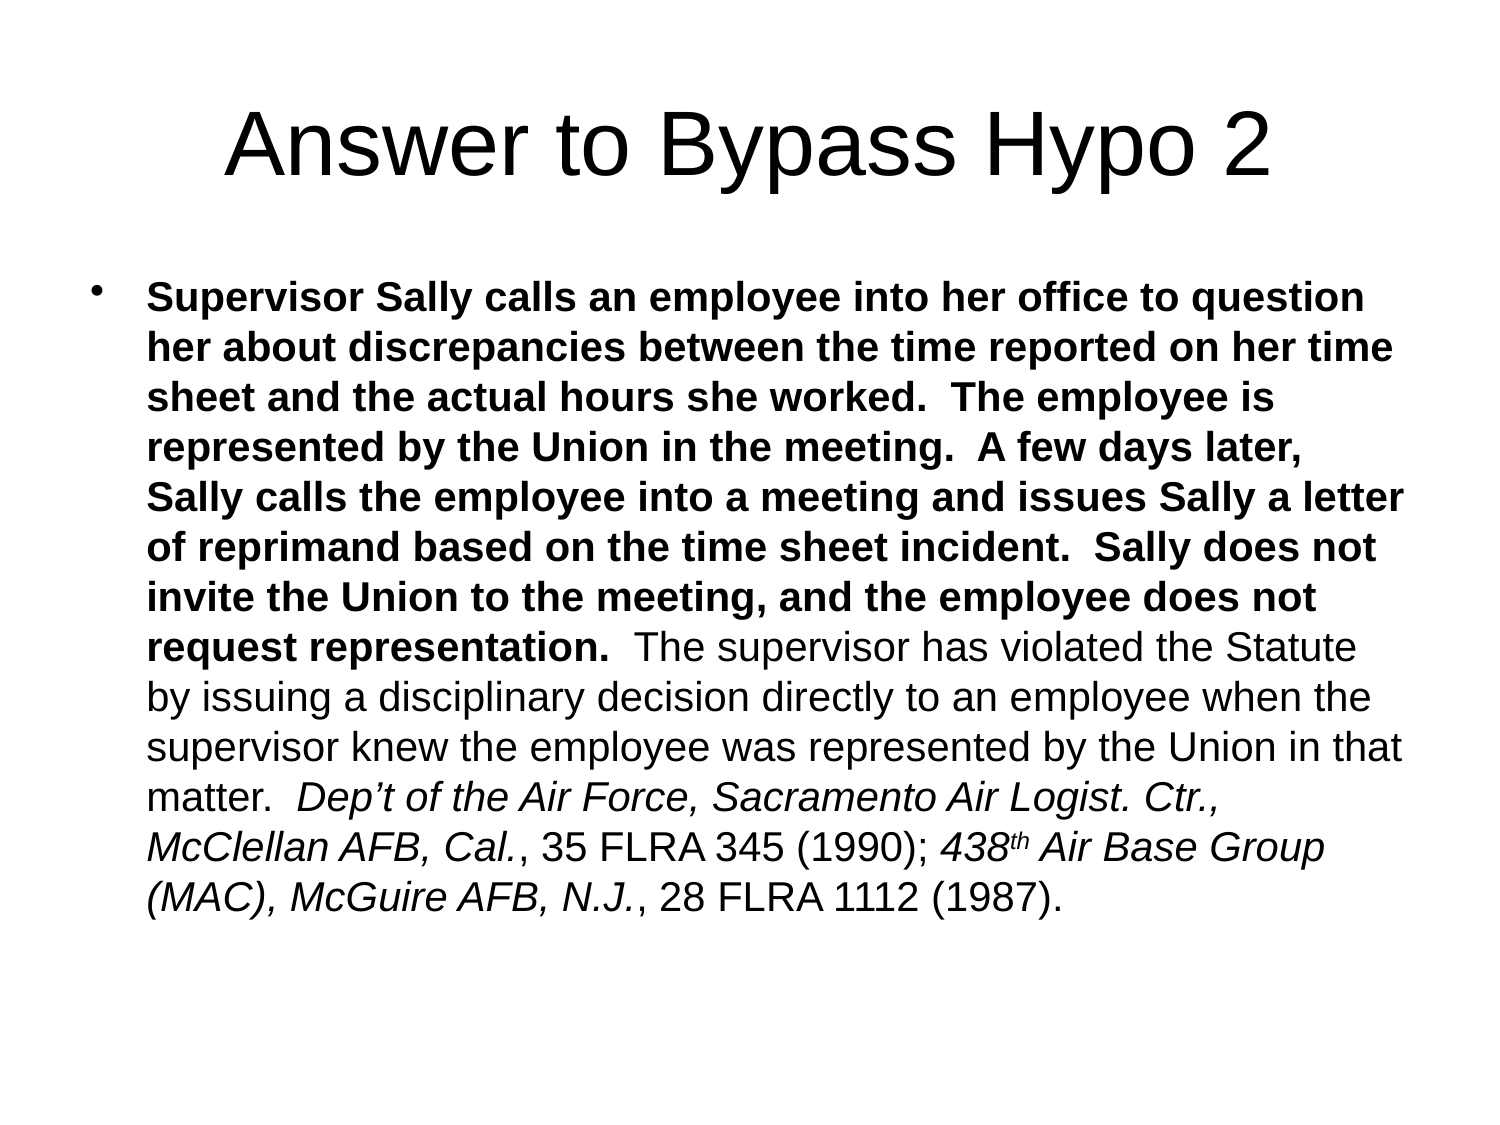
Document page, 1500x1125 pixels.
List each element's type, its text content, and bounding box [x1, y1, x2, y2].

list Supervisor Sally calls an employee into her office to question her about discrepancies between the time reported on her time sheet and the actual hours she worked. The employee is represented by the Union in the meeting. A few days later, Sally calls the employee into a meeting and issues Sally a letter of reprimand based on the time sheet incident. Sally does not invite the Union to the meeting, and the employee does not request representation. The supervisor has violated the Statute by issuing a disciplinary decision directly to an employee when the supervisor knew the employee was represented by the Union in that matter. Dep’t of the Air Force, Sacramento Air Logist. Ctr., McClellan AFB, Cal., 35 FLRA 345 (1990); 438th Air Base Group (MAC), McGuire AFB, N.J., 28 FLRA 1112 (1987). [74, 262, 1426, 1006]
title Answer to Bypass Hypo 2 [74, 44, 1426, 233]
